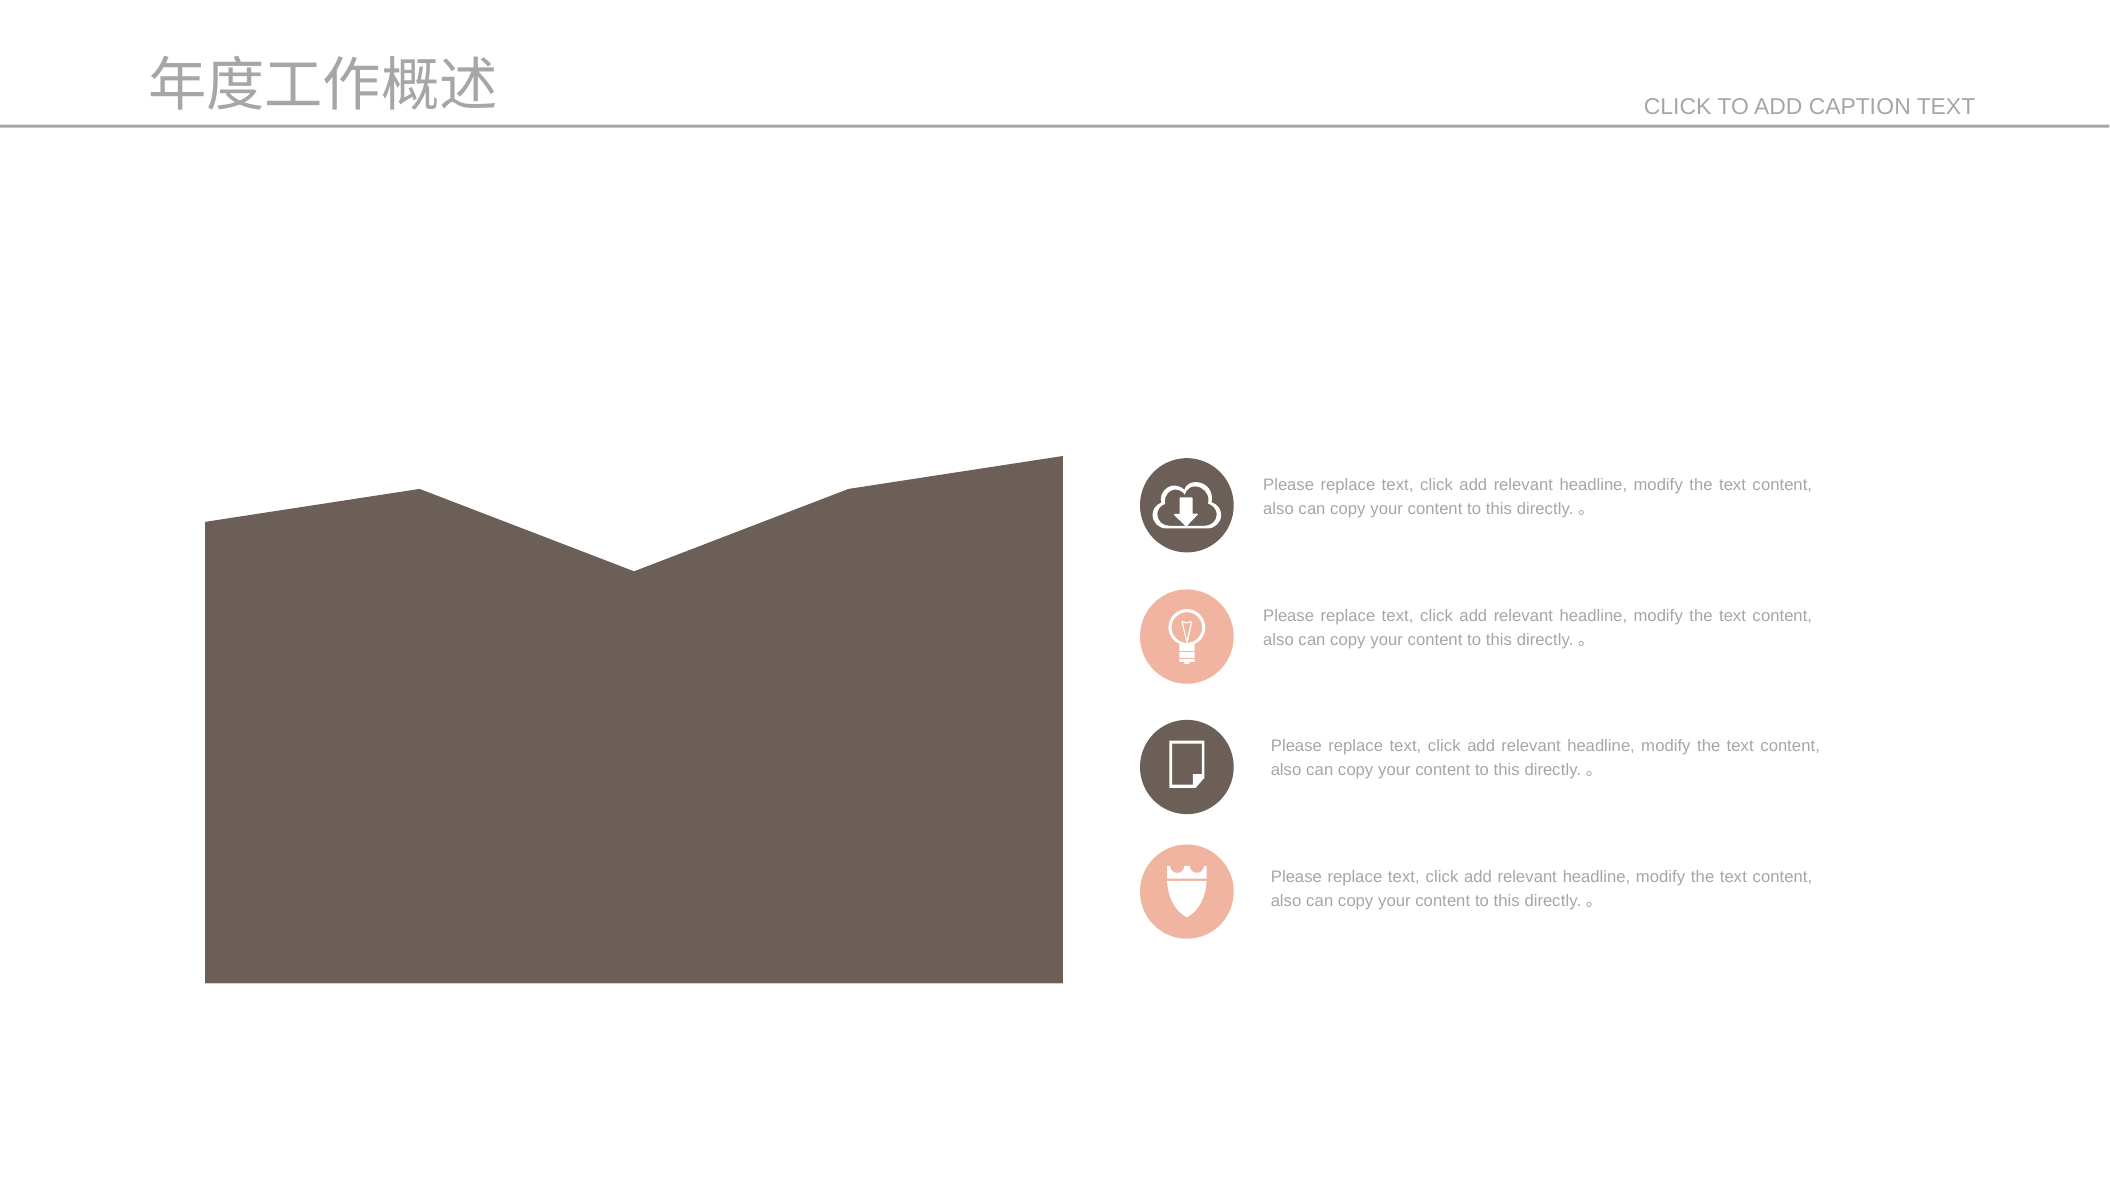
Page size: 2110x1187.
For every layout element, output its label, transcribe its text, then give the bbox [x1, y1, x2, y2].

text_box [1152, 482, 1222, 529]
text_box Please replace text, click add relevant headline, modify the text content, also can copy your content to this directly.。 [1262, 727, 1829, 783]
text_box [1138, 588, 1235, 685]
text_box 年度工作概述 [148, 47, 528, 118]
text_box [1167, 865, 1207, 918]
text_box [1169, 740, 1205, 788]
text_box Please replace text, click add relevant headline, modify the text content, also can copy your content to this directly.。 [1255, 466, 1822, 522]
text_box [1138, 718, 1235, 816]
text_box [0, 124, 2110, 129]
text_box [1138, 843, 1235, 940]
chart [187, 394, 1081, 996]
text_box Please replace text, click add relevant headline, modify the text content, also can copy your content to this directly.。 [1262, 857, 1822, 914]
text_box [1138, 457, 1235, 554]
text_box CLICK TO ADD CAPTION TEXT [1596, 91, 1976, 119]
text_box Please replace text, click add relevant headline, modify the text content, also can copy your content to this directly.。 [1255, 596, 1822, 653]
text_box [1168, 609, 1206, 664]
